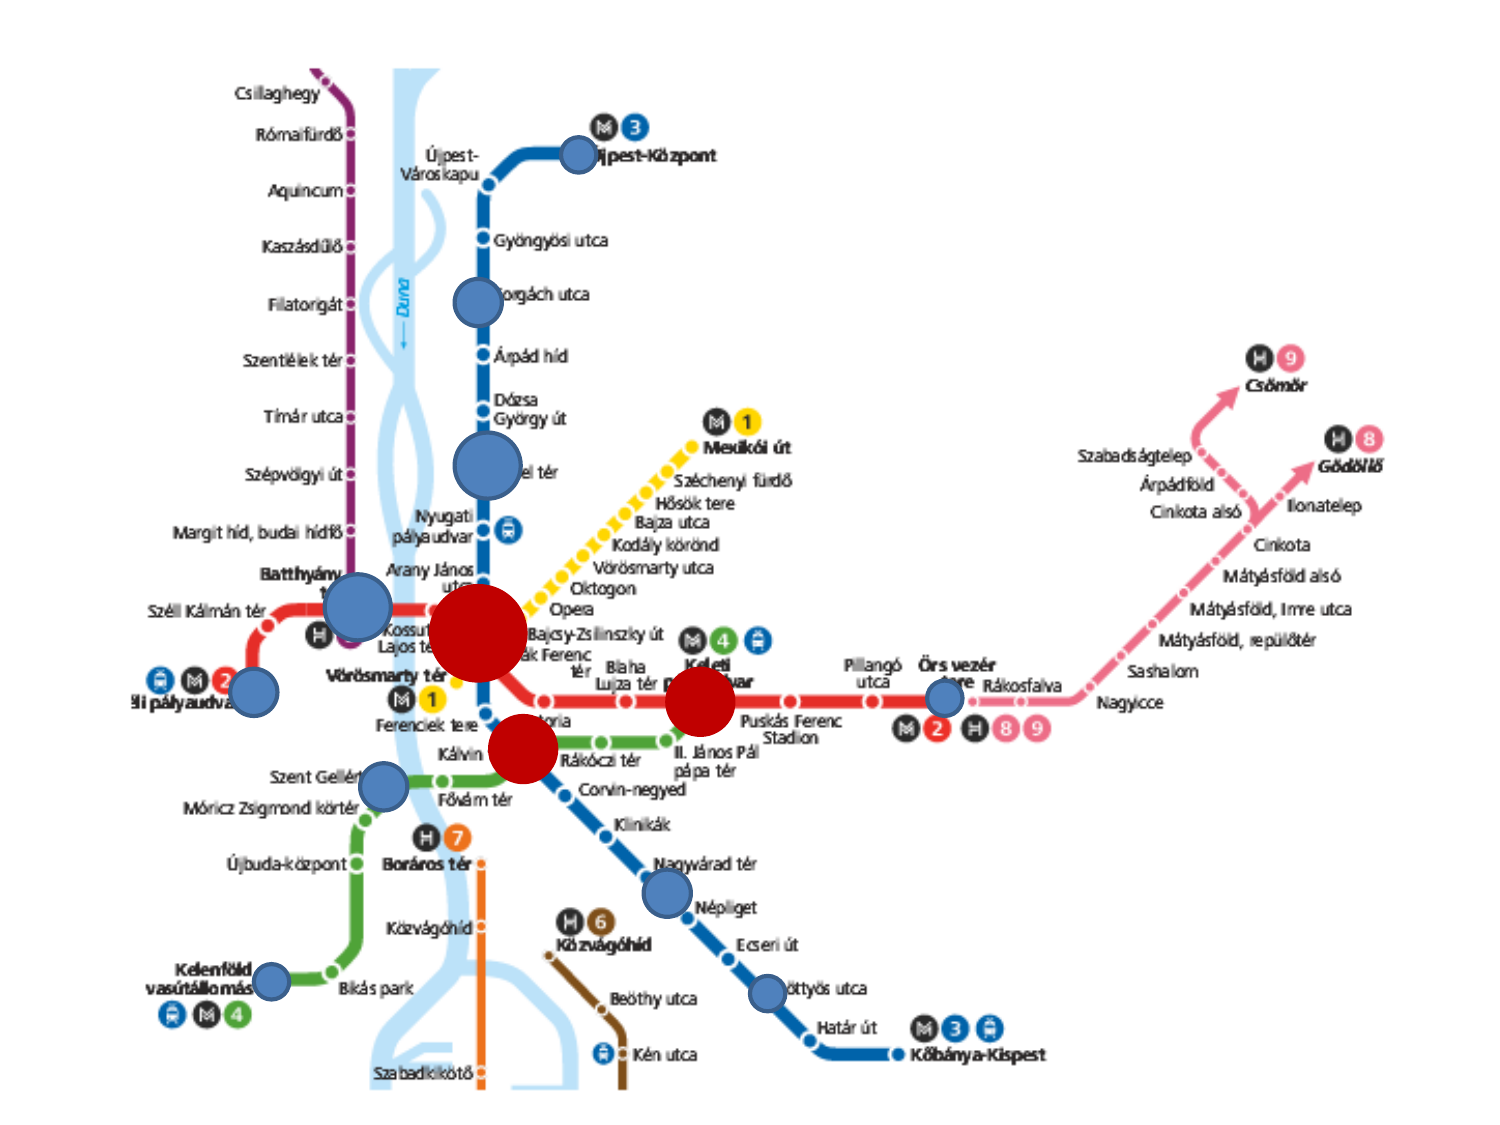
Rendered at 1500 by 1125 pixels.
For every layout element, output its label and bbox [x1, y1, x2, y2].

picture [76, 42, 1412, 1105]
